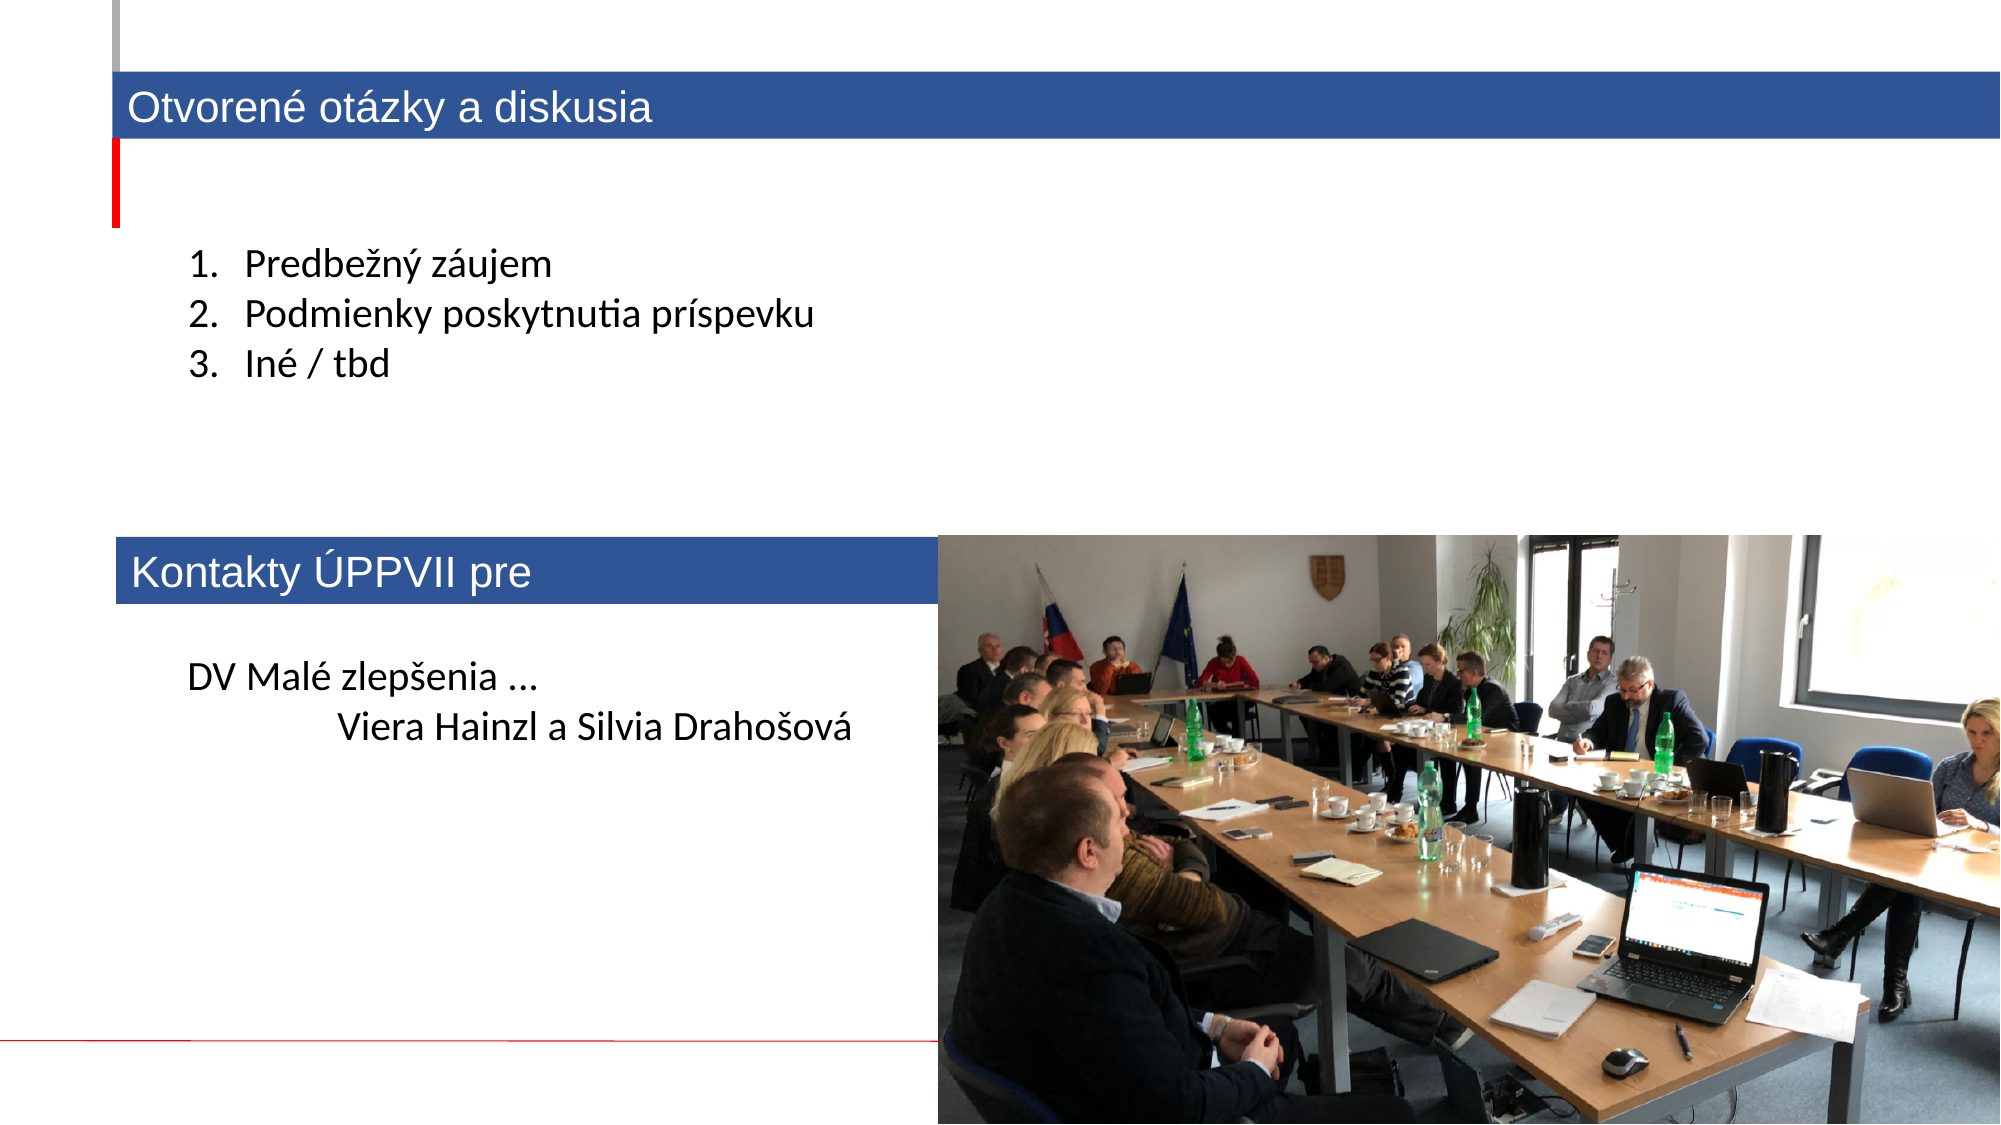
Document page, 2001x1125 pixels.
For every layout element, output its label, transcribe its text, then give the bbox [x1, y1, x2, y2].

text_box Otvorené otázky a diskusia [112, 71, 2000, 139]
text_box Kontakty ÚPPVII pre [116, 536, 938, 604]
picture [938, 535, 2000, 1125]
text_box DV Malé zlepšenia ... Viera Hainzl a Silvia Drahošová [172, 641, 938, 802]
text_box Predbežný záujem Podmienky poskytnutia príspevku Iné / tbd [173, 228, 1777, 439]
